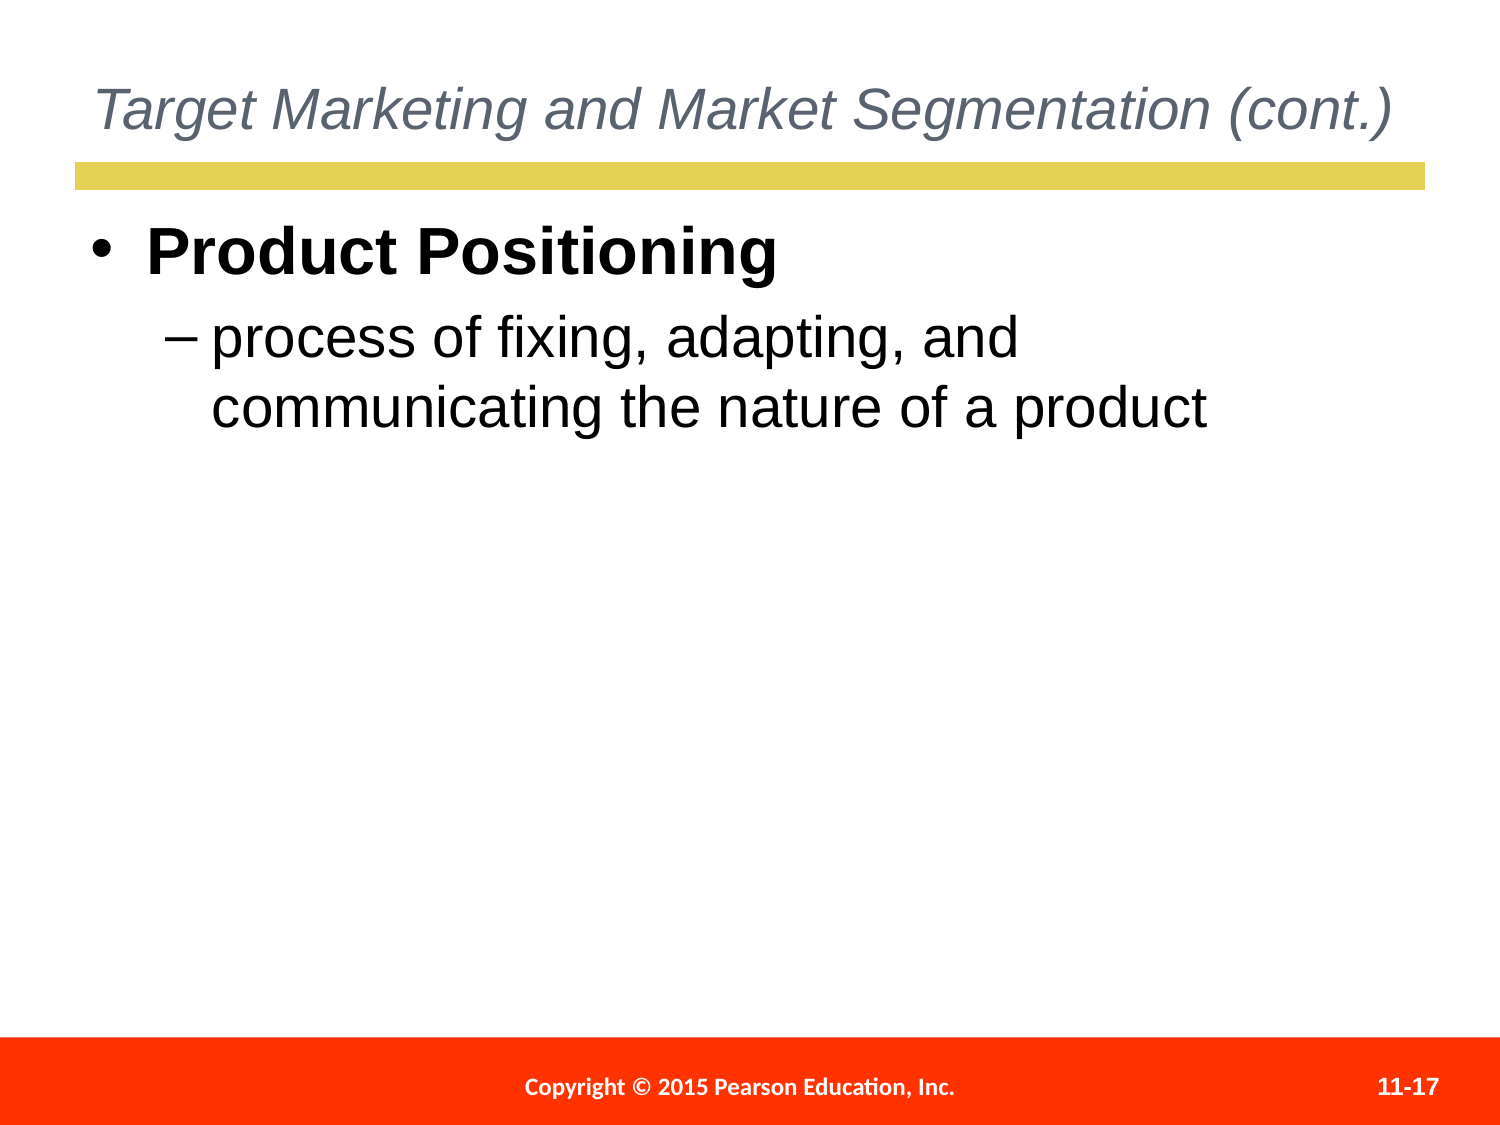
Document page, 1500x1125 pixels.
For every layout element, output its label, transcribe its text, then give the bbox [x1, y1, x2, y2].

list Product Positioning process of fixing, adapting, and communicating the nature of a product [74, 199, 1426, 1006]
title Target Marketing and Market Segmentation (cont.) [49, 12, 1438, 201]
